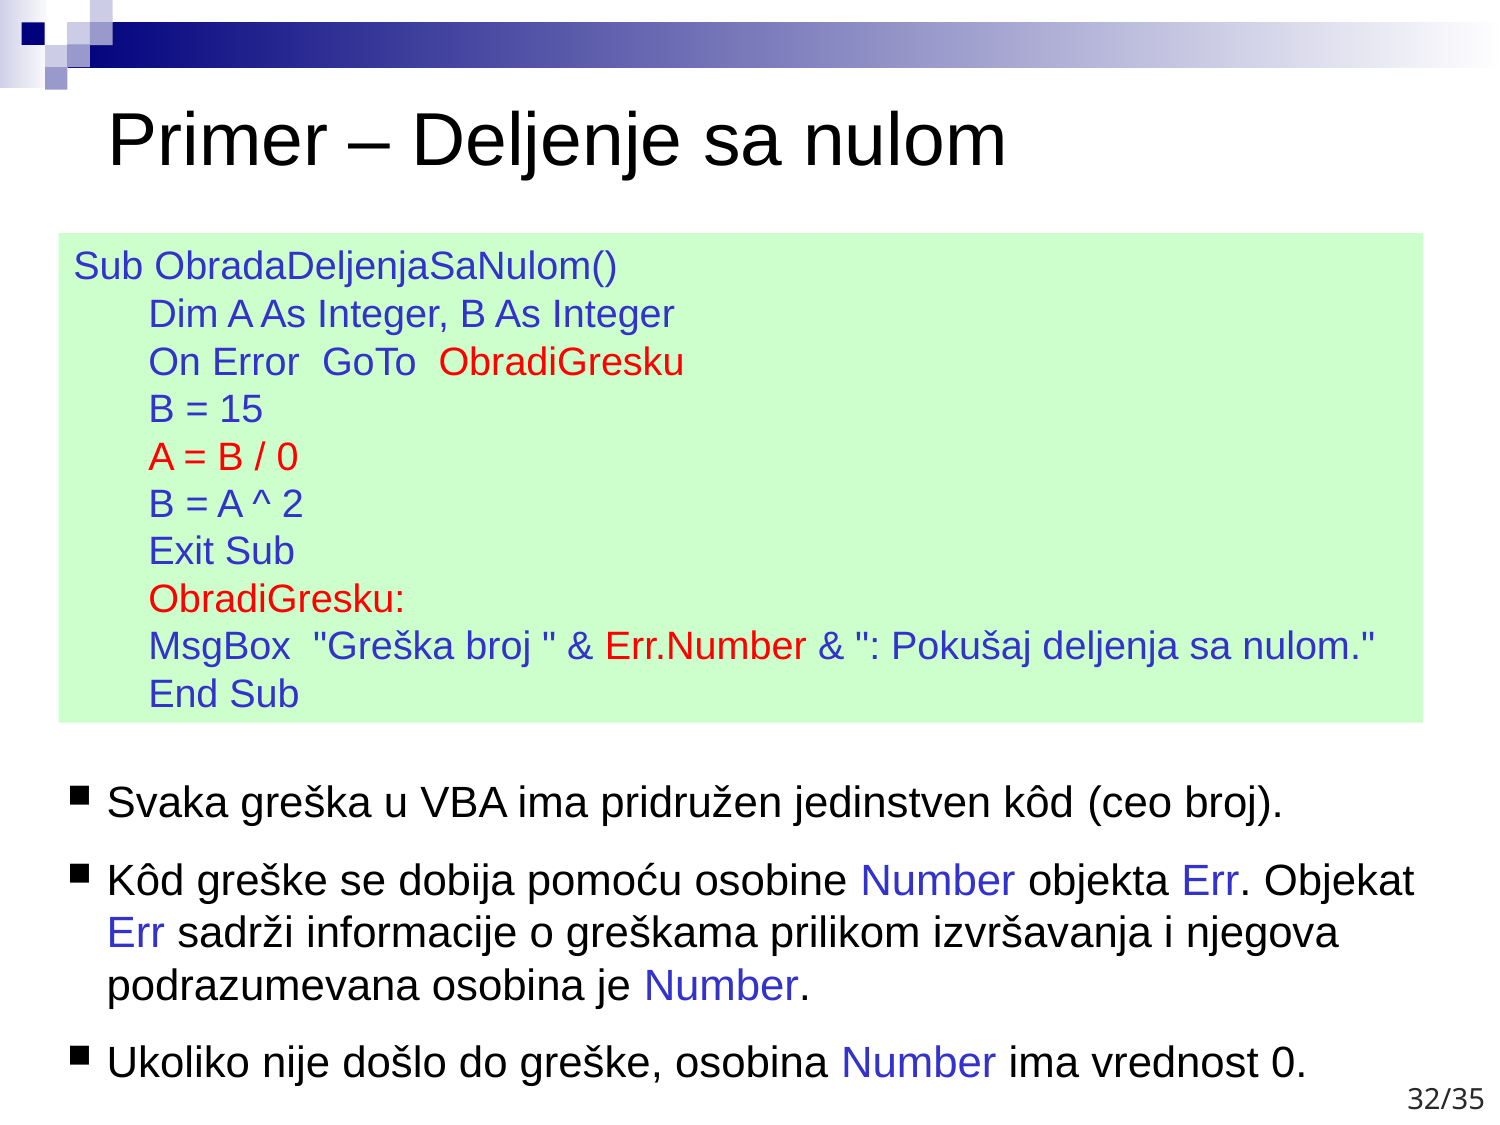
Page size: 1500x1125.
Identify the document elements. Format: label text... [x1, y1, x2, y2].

title Primer – Deljenje sa nulom [92, 75, 1043, 197]
text_box Sub ObradaDeljenjaSaNulom() Dim A As Integer, B As Integer On Error GoTo ObradiGresku B = 15 A = B / 0 B = A ^ 2 Exit Sub ObradiGresku: MsgBox "Greška broj " & Err.Number & ": Pokušaj deljenja sa nulom." End Sub [58, 233, 1424, 723]
text_box 32/35 [1374, 1072, 1500, 1123]
text_box Svaka greška u VBA ima pridružen jedinstven kôd (ceo broj). Kôd greške se dobija pomoću osobine Number objekta Err. Objekat Err sadrži informacije o greškama prilikom izvršavanja i njegova podrazumevana osobina je Number. Ukoliko nije došlo do greške, osobina Number ima vrednost 0. [58, 766, 1453, 1101]
